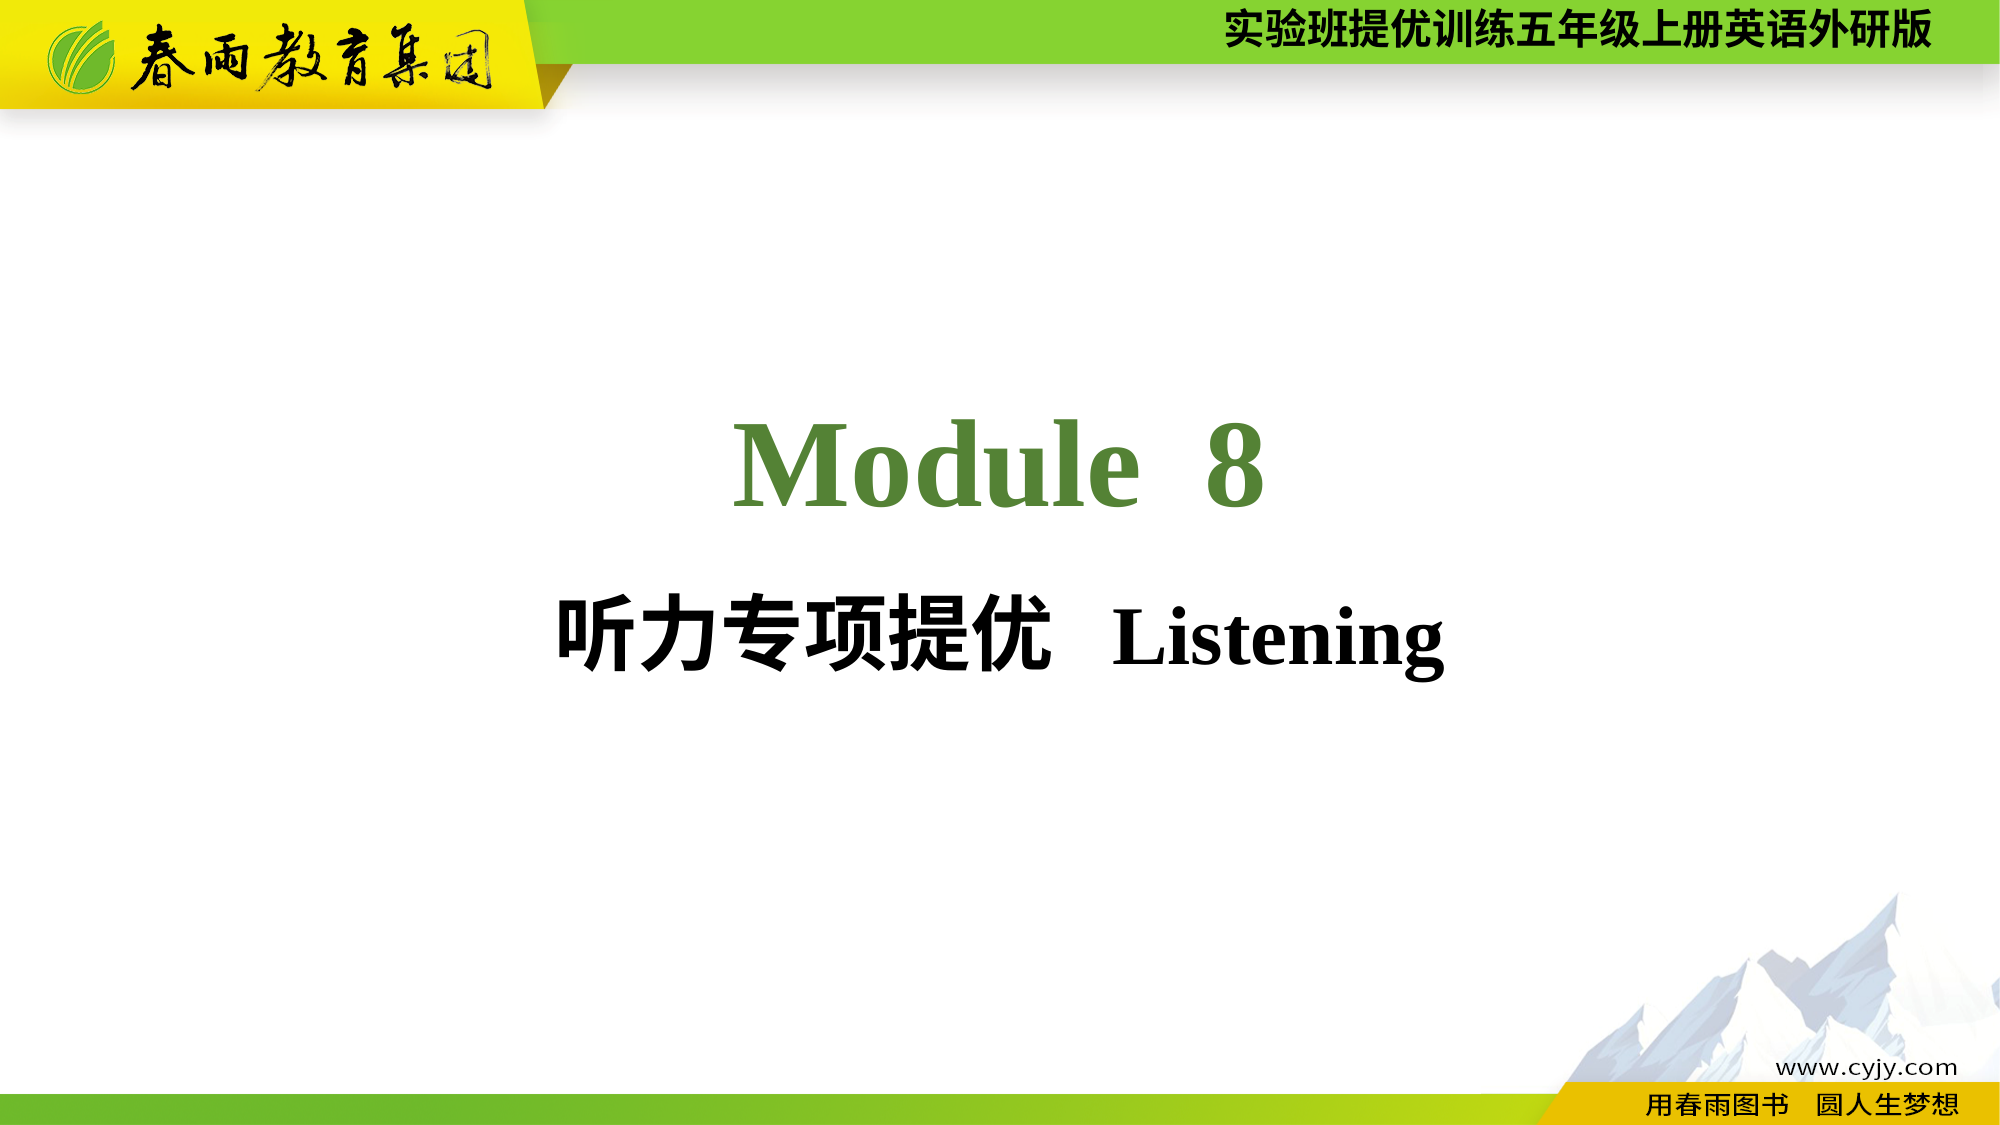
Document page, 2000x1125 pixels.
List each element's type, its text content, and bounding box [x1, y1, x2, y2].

picture [0, 689, 2000, 1125]
text_box Module 8 听力专项提优 Listening [0, 298, 2000, 689]
picture [0, 0, 2000, 298]
